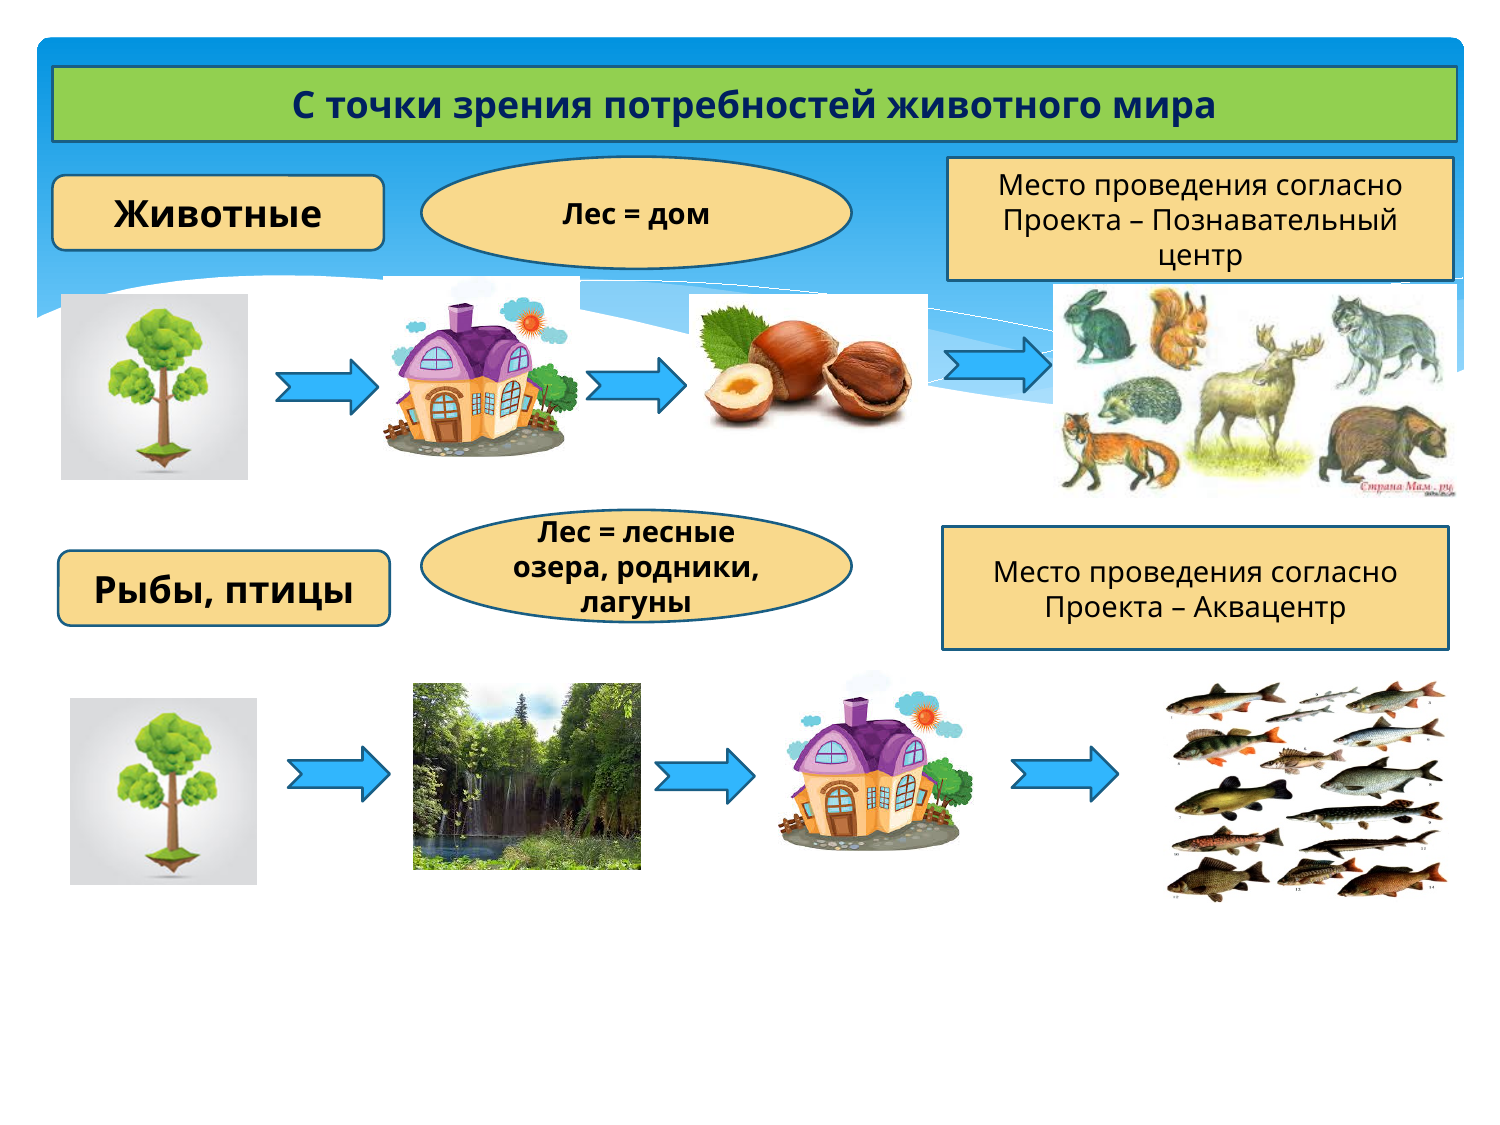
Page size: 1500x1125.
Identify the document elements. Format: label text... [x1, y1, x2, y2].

picture [61, 293, 248, 481]
text_box Место проведения согласно Проекта – Аквацентр [941, 525, 1450, 651]
picture [1053, 284, 1458, 498]
text_box Животные [51, 173, 386, 252]
text_box [1010, 745, 1120, 803]
text_box [654, 747, 756, 805]
text_box С точки зрения потребностей животного мира [51, 65, 1458, 143]
text_box Рыбы, птицы [56, 549, 392, 627]
picture [1163, 680, 1450, 903]
text_box Лес = лесные озера, родники, лагуны [420, 508, 853, 624]
text_box [943, 336, 1047, 394]
text_box [286, 745, 391, 803]
picture [778, 670, 975, 851]
text_box [585, 357, 682, 414]
text_box [275, 358, 377, 416]
text_box Лес = дом [420, 155, 853, 271]
picture [688, 293, 928, 443]
picture [383, 276, 580, 457]
picture [70, 698, 257, 885]
picture [412, 683, 641, 871]
text_box Место проведения согласно Проекта – Познавательный центр [946, 156, 1455, 282]
